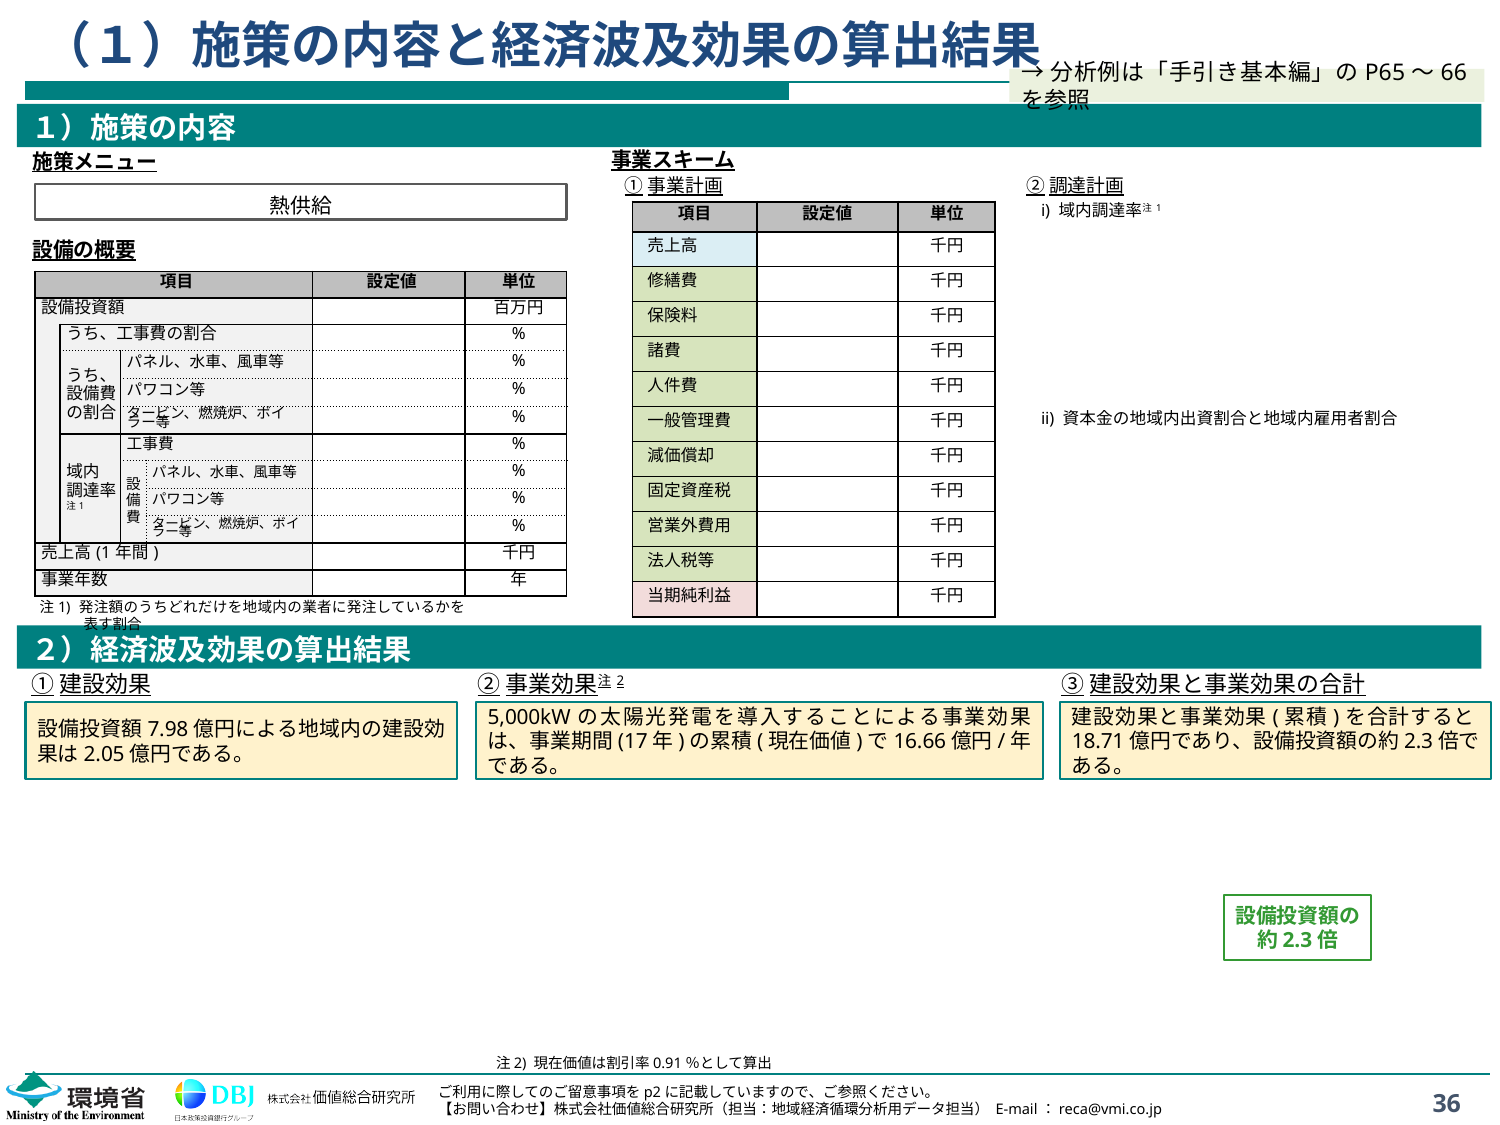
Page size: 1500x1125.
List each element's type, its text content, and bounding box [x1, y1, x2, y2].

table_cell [61, 435, 120, 542]
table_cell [758, 407, 897, 441]
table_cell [758, 512, 897, 546]
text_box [1009, 68, 1485, 102]
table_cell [633, 547, 756, 581]
text_box ②事業効果注2 [462, 669, 853, 705]
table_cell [633, 267, 756, 301]
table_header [313, 272, 464, 297]
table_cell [758, 547, 897, 581]
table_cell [633, 512, 756, 546]
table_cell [758, 477, 897, 511]
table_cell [313, 571, 464, 595]
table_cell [899, 442, 994, 476]
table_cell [899, 233, 994, 266]
picture [2, 1071, 148, 1125]
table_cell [758, 337, 897, 371]
text_box １）施策の内容 [16, 103, 1482, 148]
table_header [36, 272, 312, 297]
text_box ２）経済波及効果の算出結果 [16, 625, 1482, 669]
text_box 事業スキーム [611, 148, 759, 172]
text_box ii) 資本金の地域内出資割合と地域内雇用者割合 [1041, 407, 1433, 428]
text_box ③建設効果と事業効果の合計 [1046, 669, 1437, 705]
title （１）施策の内容と経済波及効果の算出結果 [25, 0, 1355, 82]
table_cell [466, 571, 566, 595]
text_box 建設効果と事業効果(累積)を合計すると18.71億円であり、設備投資額の約2.3倍である。 [1060, 702, 1492, 779]
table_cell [899, 477, 994, 511]
table_cell 売上高 [633, 233, 756, 266]
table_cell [633, 442, 756, 476]
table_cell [36, 571, 312, 595]
text_box 注2) 現在価値は割引率0.91％として算出 [496, 1055, 1028, 1072]
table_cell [466, 325, 566, 433]
text_box ②調達計画 [1025, 174, 1204, 197]
text_box 設備投資額の約2.3倍 [1223, 894, 1372, 960]
picture [171, 1075, 419, 1125]
slide_number 36 [1393, 1079, 1500, 1122]
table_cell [758, 372, 897, 406]
text_box 5,000kWの太陽光発電を導入することによる事業効果は、事業期間(17年)の累積(現在価値)で16.66億円/年である。 [475, 702, 1043, 779]
text_box ①建設効果 [16, 669, 407, 705]
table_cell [758, 302, 897, 336]
text_box 設備投資額7.98億円による地域内の建設効果は2.05億円である。 [25, 702, 457, 779]
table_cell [313, 544, 464, 569]
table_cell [313, 435, 464, 542]
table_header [466, 272, 566, 297]
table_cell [36, 299, 312, 542]
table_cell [633, 477, 756, 511]
text_box i) 域内調達率注1 [1041, 200, 1189, 221]
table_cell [466, 299, 566, 324]
text_box 施策メニュー [32, 148, 181, 174]
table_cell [633, 337, 756, 371]
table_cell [899, 302, 994, 336]
table_header 単位 [899, 203, 994, 231]
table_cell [633, 582, 756, 616]
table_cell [633, 407, 756, 441]
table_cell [899, 337, 994, 371]
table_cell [899, 372, 994, 406]
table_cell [899, 512, 994, 546]
table_cell [758, 233, 897, 266]
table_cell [758, 582, 897, 616]
table_header 設定値 [758, 203, 897, 231]
text_box 注1) 発注額のうちどれだけを地域内の業者に発注しているかを表す割合 [39, 598, 465, 632]
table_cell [899, 547, 994, 581]
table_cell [899, 582, 994, 616]
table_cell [899, 407, 994, 441]
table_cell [633, 372, 756, 406]
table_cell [313, 299, 464, 324]
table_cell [633, 302, 756, 336]
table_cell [121, 435, 312, 542]
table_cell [466, 435, 566, 542]
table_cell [313, 325, 464, 433]
text_box ①事業計画 [624, 174, 802, 197]
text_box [35, 184, 567, 220]
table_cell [61, 325, 312, 433]
text_box 設備の概要 [32, 236, 210, 262]
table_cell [466, 544, 566, 569]
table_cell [36, 544, 312, 569]
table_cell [899, 267, 994, 301]
table_header 項目 [633, 203, 756, 231]
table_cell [758, 267, 897, 301]
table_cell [758, 442, 897, 476]
